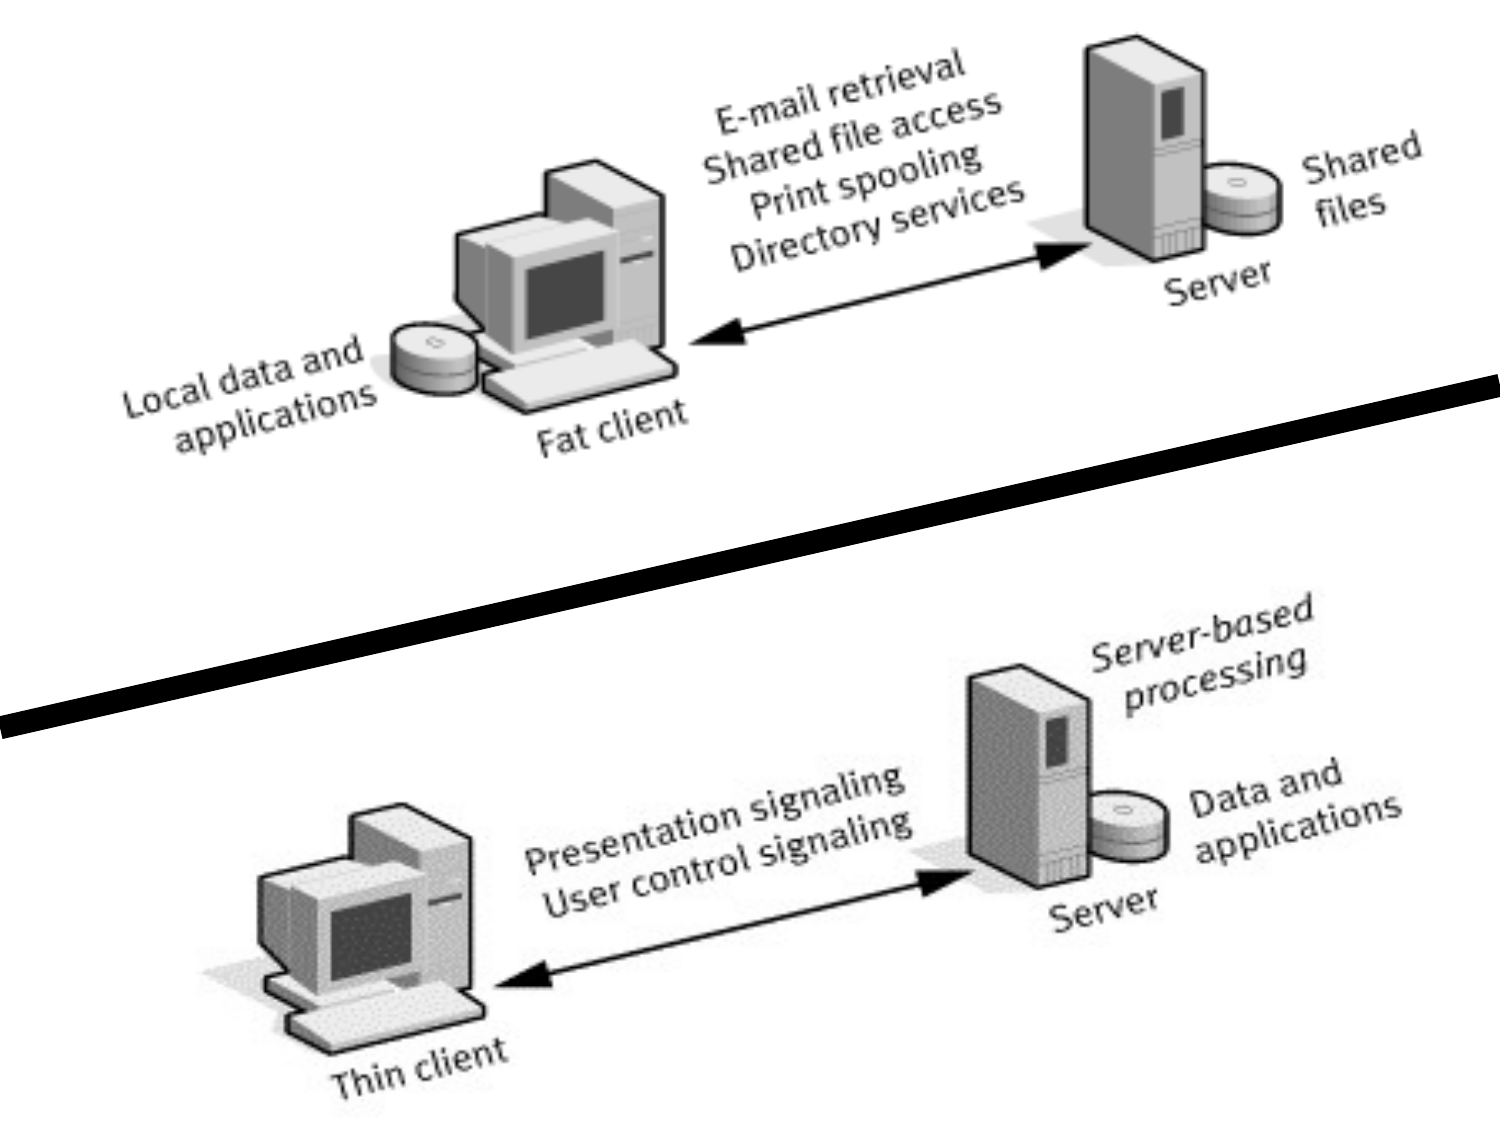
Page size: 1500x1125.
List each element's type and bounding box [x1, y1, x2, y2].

text_box [0, 385, 1500, 729]
picture [111, 30, 1435, 385]
picture [170, 729, 1424, 1118]
